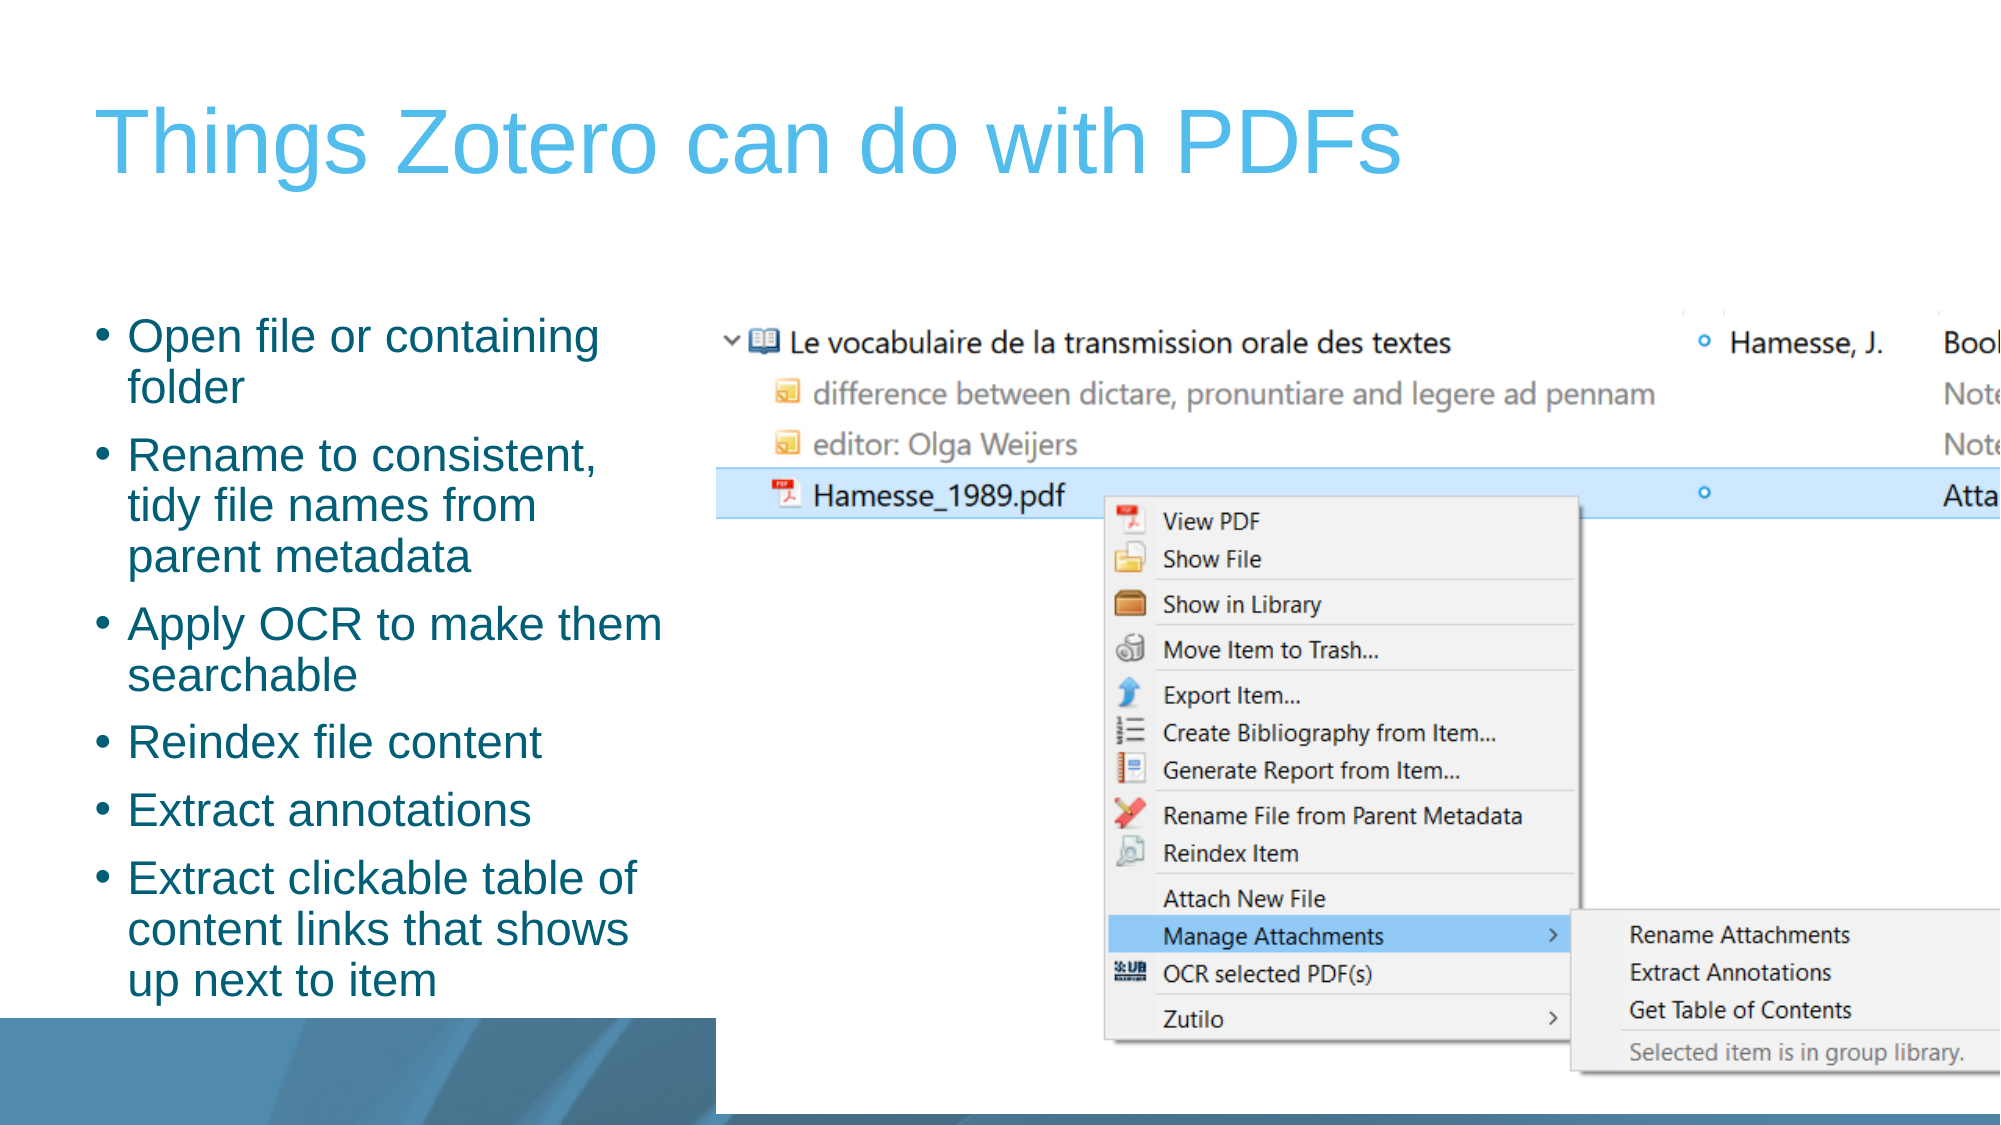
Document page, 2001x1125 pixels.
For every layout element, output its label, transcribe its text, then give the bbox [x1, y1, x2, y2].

title Things Zotero can do with PDFs [94, 94, 1906, 312]
list Open file or containing folder Rename to consistent, tidy file names from parent metadata Apply OCR to make them searchable Reindex file content Extract annotations Extract clickable table of content links that shows up next to item [94, 311, 678, 1014]
picture [0, 311, 2000, 1125]
